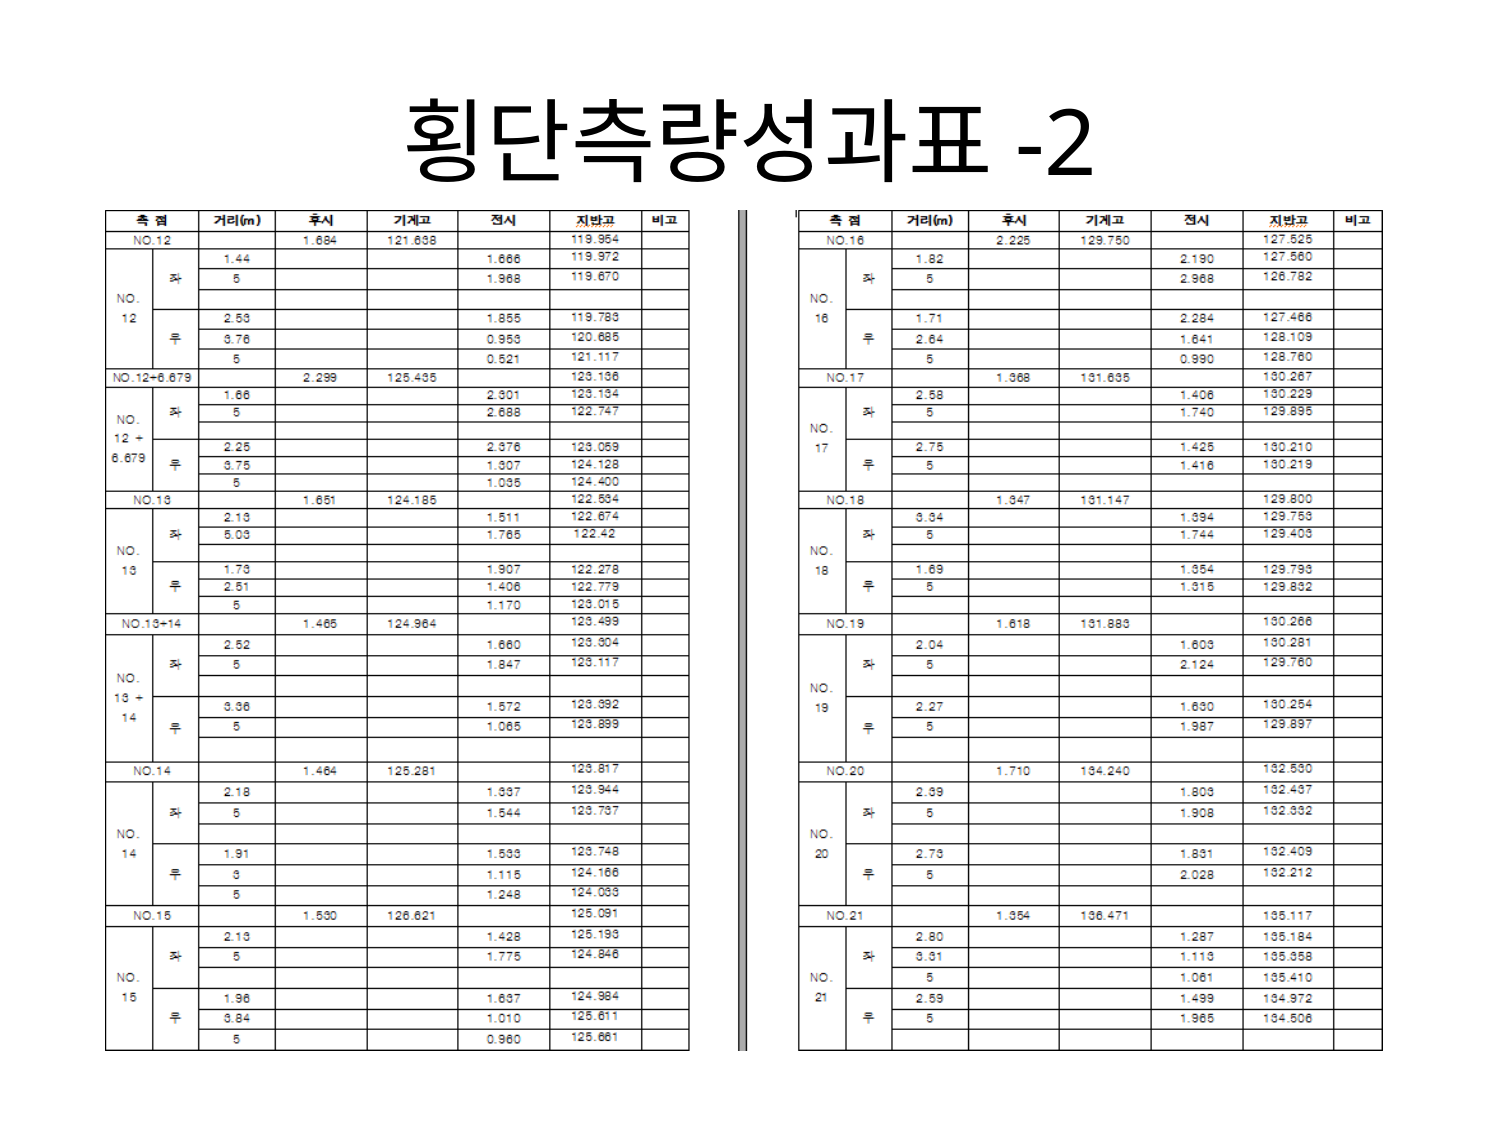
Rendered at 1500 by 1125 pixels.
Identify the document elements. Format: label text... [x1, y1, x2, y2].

title 횡단측량성과표-2 [75, 45, 1425, 233]
picture [105, 210, 1383, 1052]
